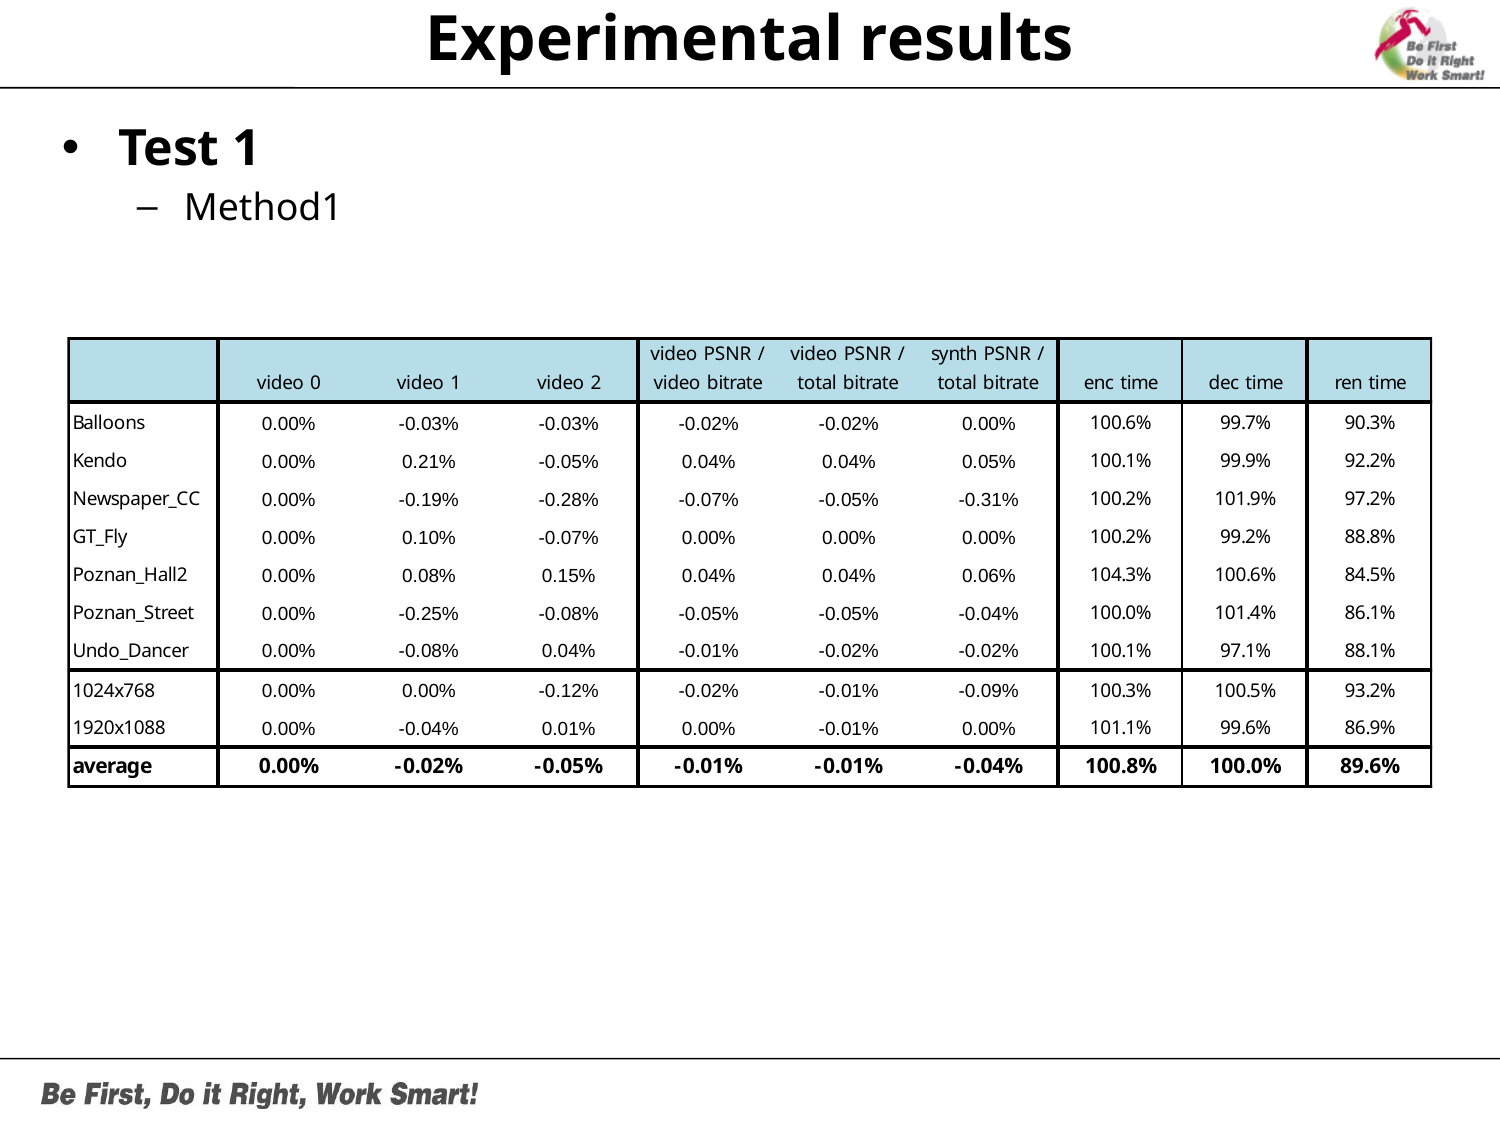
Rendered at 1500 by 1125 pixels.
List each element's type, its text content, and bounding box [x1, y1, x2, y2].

picture [67, 336, 1433, 789]
list Test 1 Method1 [46, 108, 1454, 1032]
title Experimental results [74, 0, 1426, 108]
picture [41, 1082, 478, 1109]
picture [1426, 5, 1489, 83]
